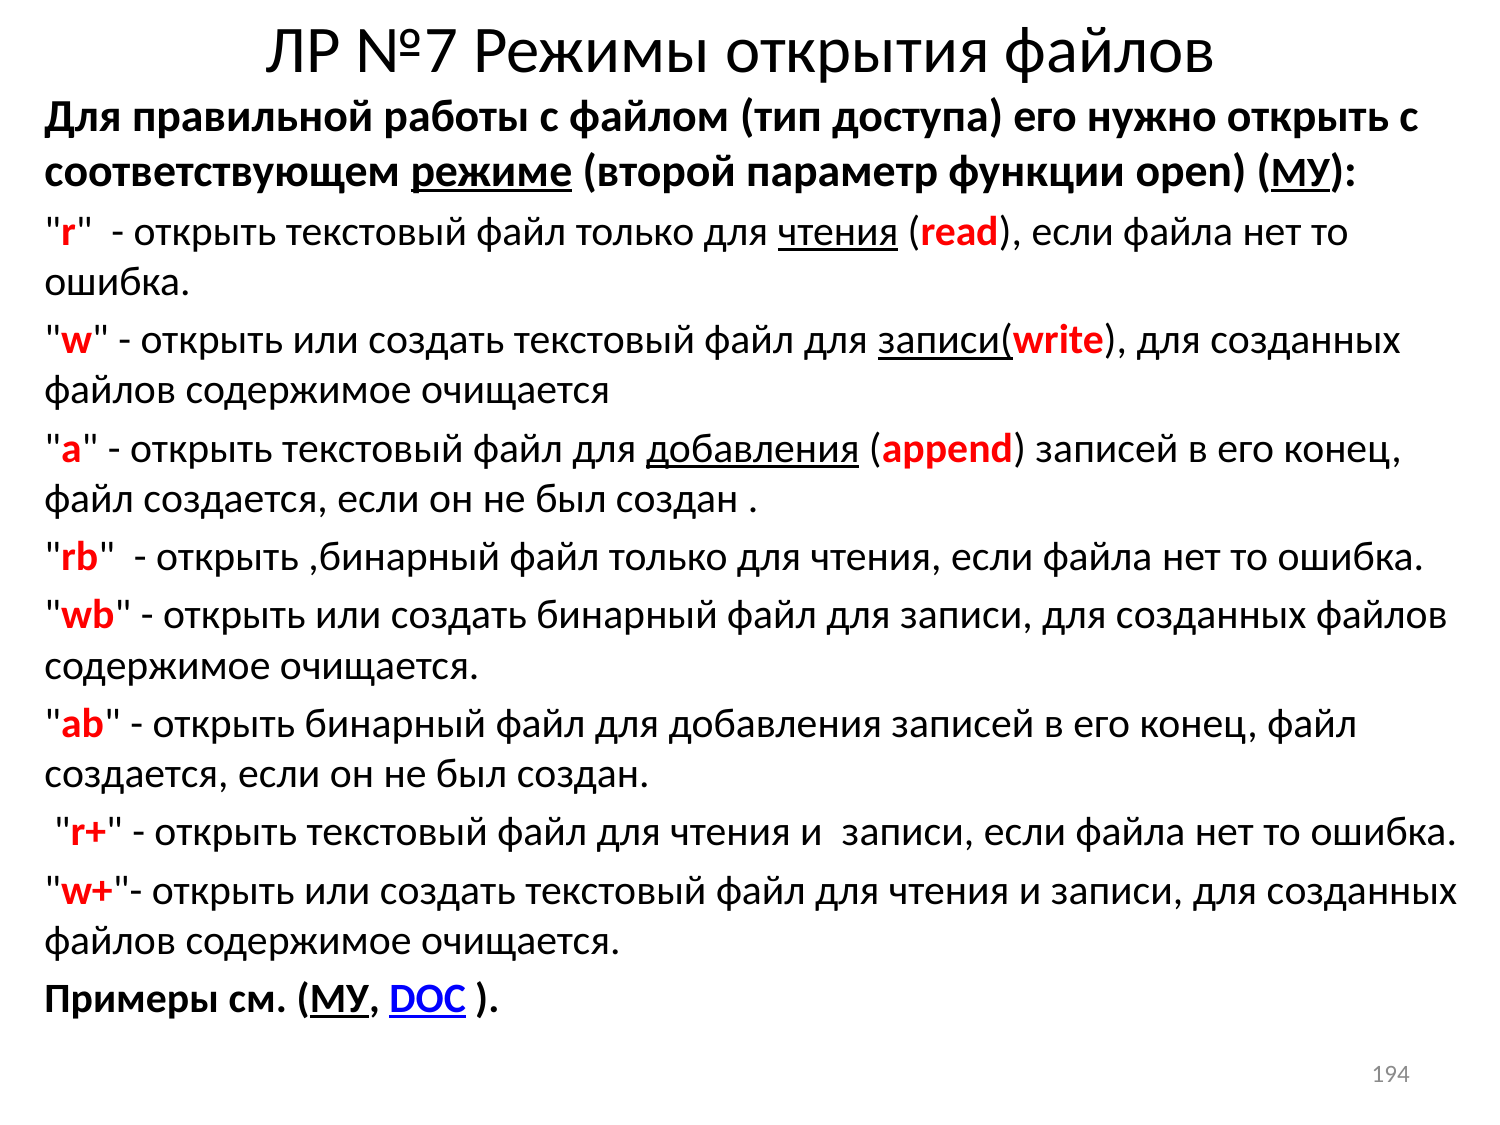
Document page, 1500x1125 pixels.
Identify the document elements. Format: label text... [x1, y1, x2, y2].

title ЛР №7 Режимы открытия файлов [132, 1, 1350, 78]
slide_number 194 [1074, 1042, 1425, 1103]
text_box Для правильной работы с файлом (тип доступа) его нужно открыть с соответствующем режиме (второй параметр функции open) (МУ): "r" - открыть текстовый файл только для чтения (read), если файла нет то ошибка. "w" - открыть или создать текстовый файл для записи(write), для созданных файлов содержимое очищается "a" - открыть текстовый файл для добавления (append) записей в его конец, файл создается, если он не был создан . "rb" - открыть ,бинарный файл только для чтения, если файла нет то ошибка. "wb" - открыть или создать бинарный файл для записи, для созданных файлов содержимое очищается. "ab" - открыть бинарный файл для добавления записей в его конец, файл создается, если он не был создан. "r+" - открыть текстовый файл для чтения и записи, если файла нет то ошибка. "w+"- открыть или создать текстовый файл для чтения и записи, для созданных файлов содержимое очищается. Примеры см. (МУ, DOC ). [29, 78, 1500, 1047]
